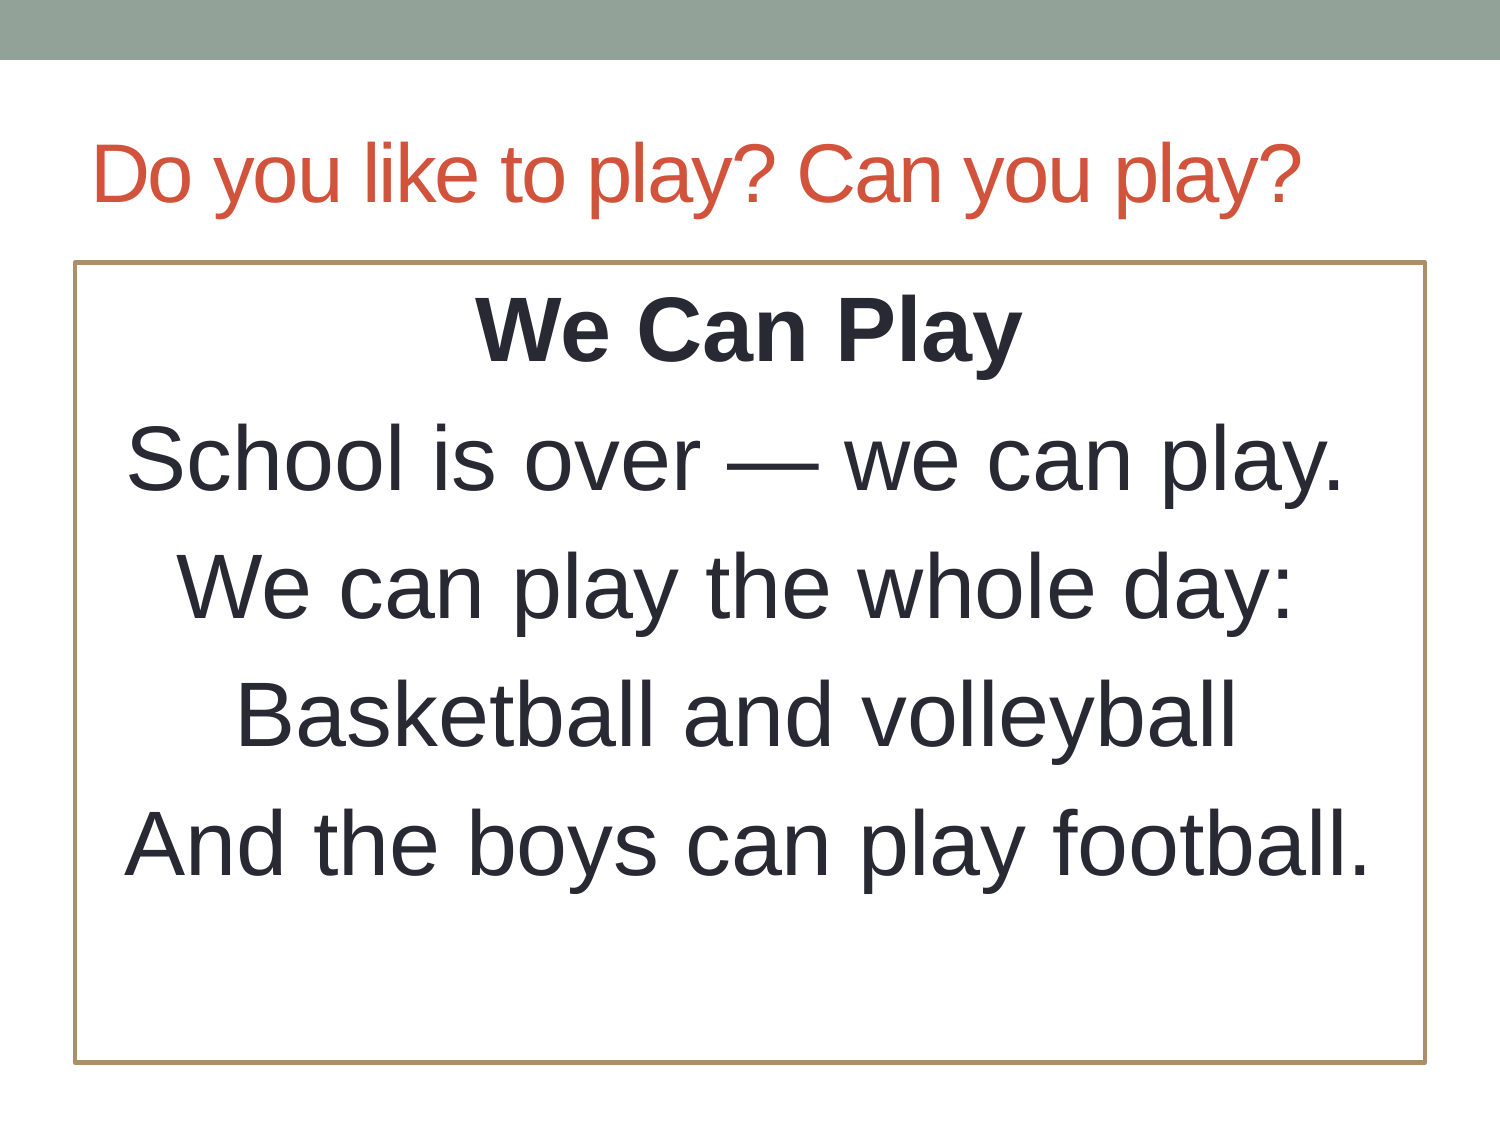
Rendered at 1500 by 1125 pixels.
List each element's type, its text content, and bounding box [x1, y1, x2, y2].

list We Can Play School is over — we can play. We can play the whole day: Basketball and volleyball And the boys can play football. [73, 260, 1427, 1065]
title Do you like to play? Can you play? [75, 87, 1425, 250]
